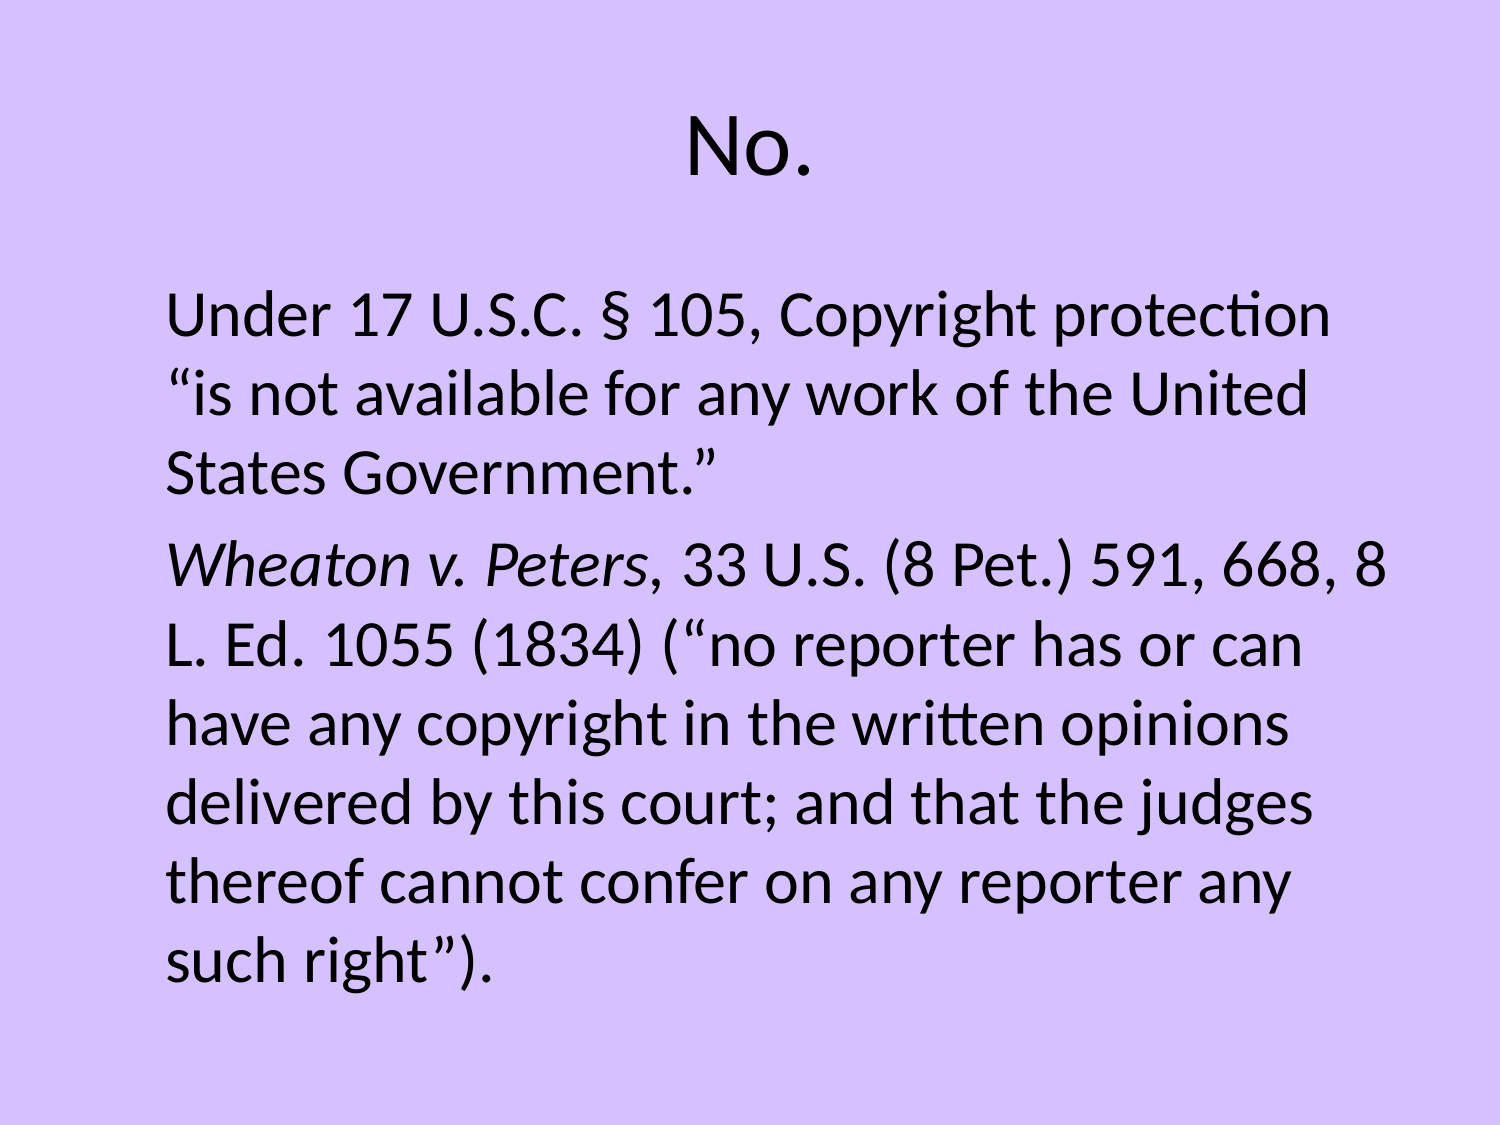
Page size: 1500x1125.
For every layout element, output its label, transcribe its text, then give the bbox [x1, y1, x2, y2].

title No. [75, 45, 1425, 233]
list Under 17 U.S.C. § 105, Copyright protection “is not available for any work of the United States Government.” Wheaton v. Peters, 33 U.S. (8 Pet.) 591, 668, 8 L. Ed. 1055 (1834) (“no reporter has or can have any copyright in the written opinions delivered by this court; and that the judges thereof cannot confer on any reporter any such right”). [75, 262, 1425, 1005]
